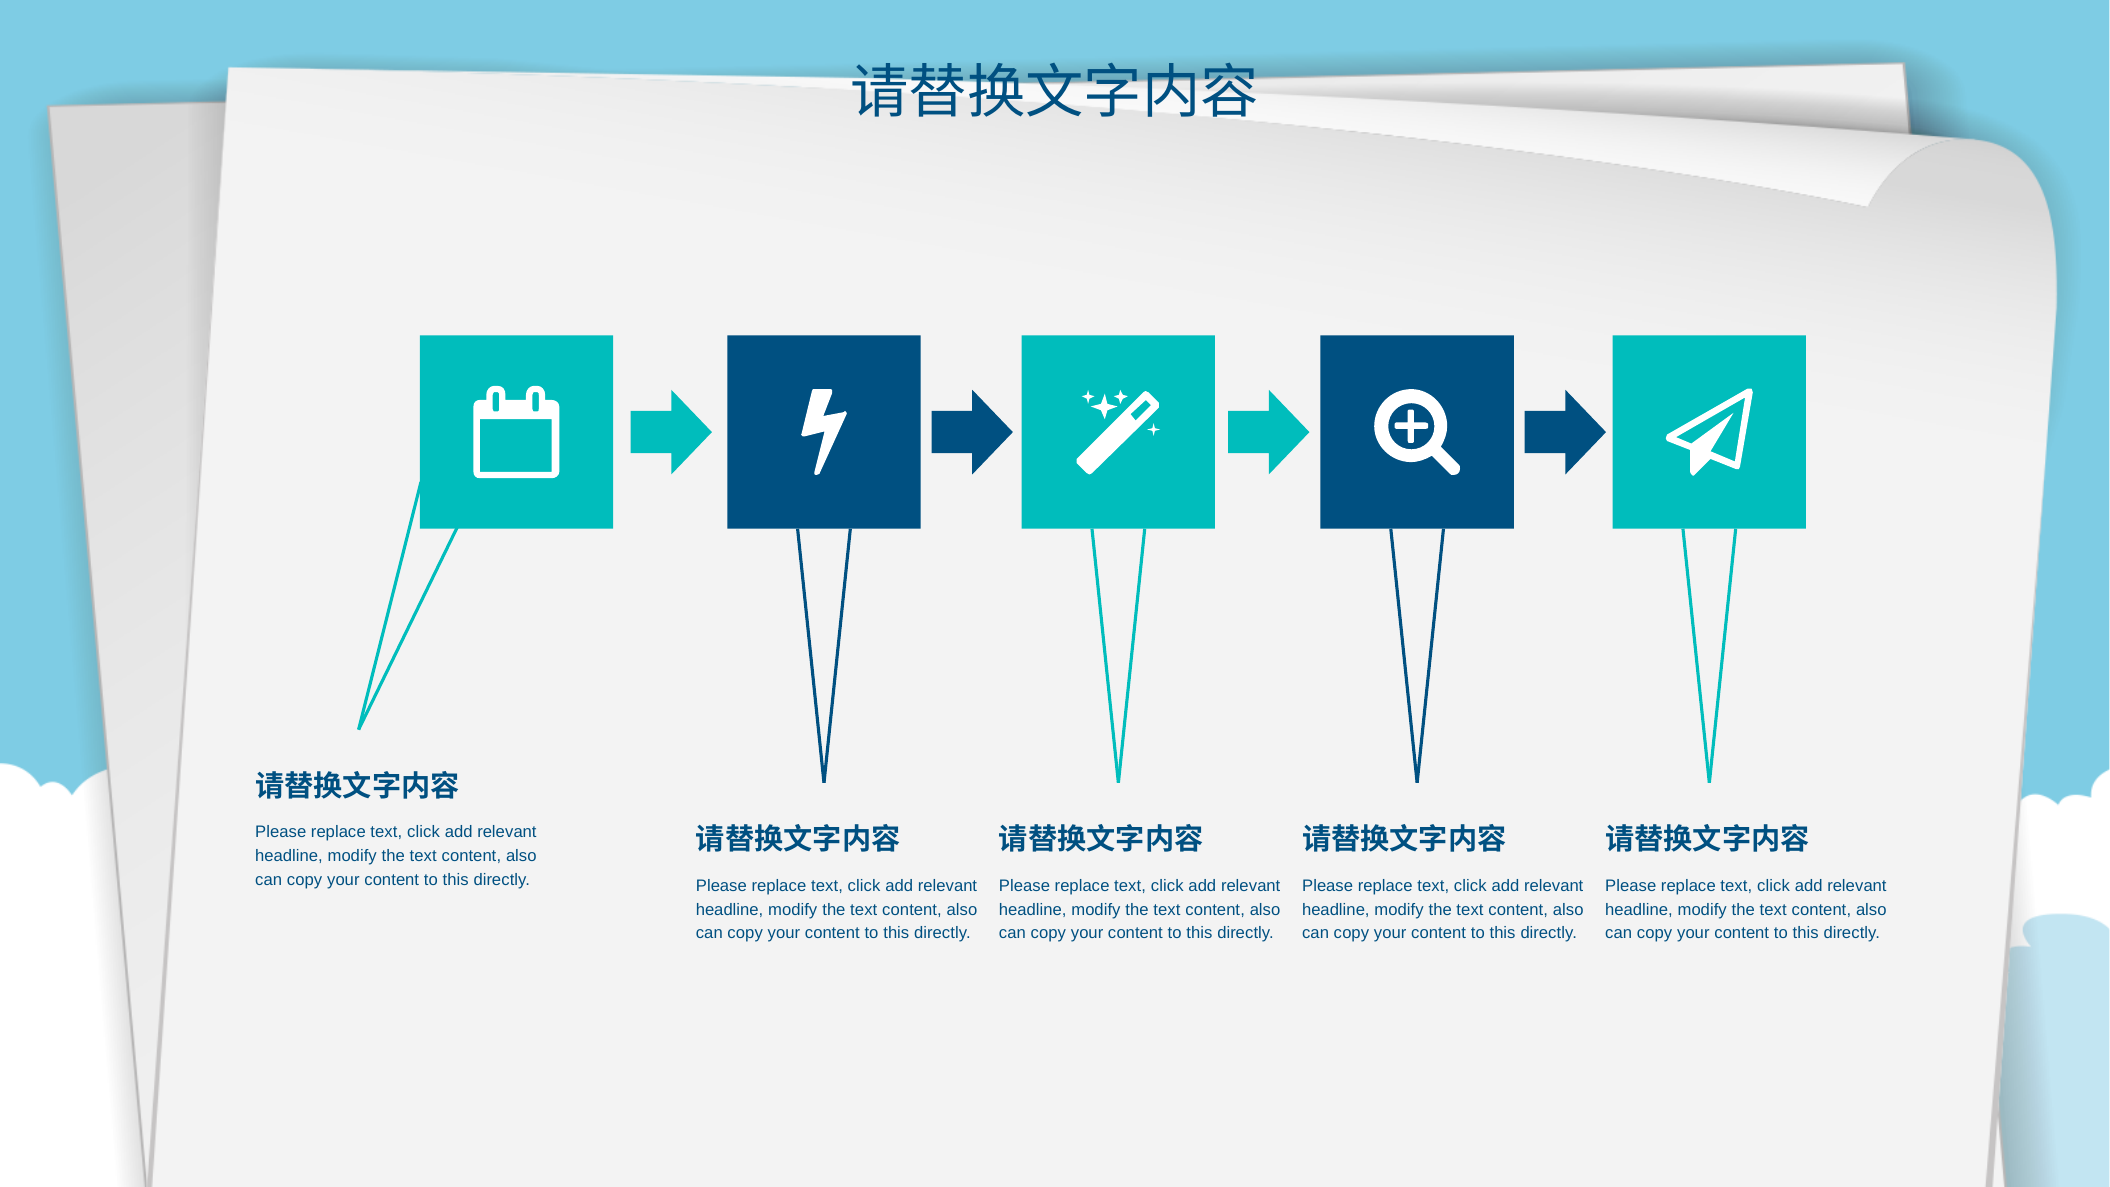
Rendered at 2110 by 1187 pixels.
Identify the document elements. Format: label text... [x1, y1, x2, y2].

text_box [1612, 335, 1806, 529]
picture [0, 0, 2110, 1187]
text_box 请替换文字内容 [1605, 806, 1824, 862]
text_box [375, 483, 429, 738]
text_box Please replace text, click add relevant headline, modify the text content, also can copy your content to this directly. [695, 870, 984, 943]
text_box [930, 387, 1015, 478]
text_box 请替换文字内容 [998, 806, 1218, 862]
text_box 请替换文字内容 [1302, 806, 1521, 862]
text_box Please replace text, click add relevant headline, modify the text content, also can copy your content to this directly. [998, 870, 1287, 943]
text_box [1092, 529, 1145, 783]
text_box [797, 529, 851, 783]
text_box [727, 335, 921, 529]
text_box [1320, 335, 1514, 529]
text_box Please replace text, click add relevant headline, modify the text content, also can copy your content to this directly. [1302, 870, 1590, 943]
text_box Please replace text, click add relevant headline, modify the text content, also can copy your content to this directly. [255, 817, 544, 890]
text_box 请替换文字内容 [820, 32, 1289, 124]
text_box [1682, 529, 1736, 783]
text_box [1021, 335, 1215, 529]
text_box [1227, 387, 1311, 478]
text_box 请替换文字内容 [255, 753, 474, 809]
text_box 请替换文字内容 [695, 806, 915, 862]
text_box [419, 335, 614, 529]
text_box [1390, 529, 1444, 783]
text_box [1523, 387, 1608, 478]
text_box Please replace text, click add relevant headline, modify the text content, also can copy your content to this directly. [1605, 870, 1894, 943]
text_box [629, 387, 714, 478]
